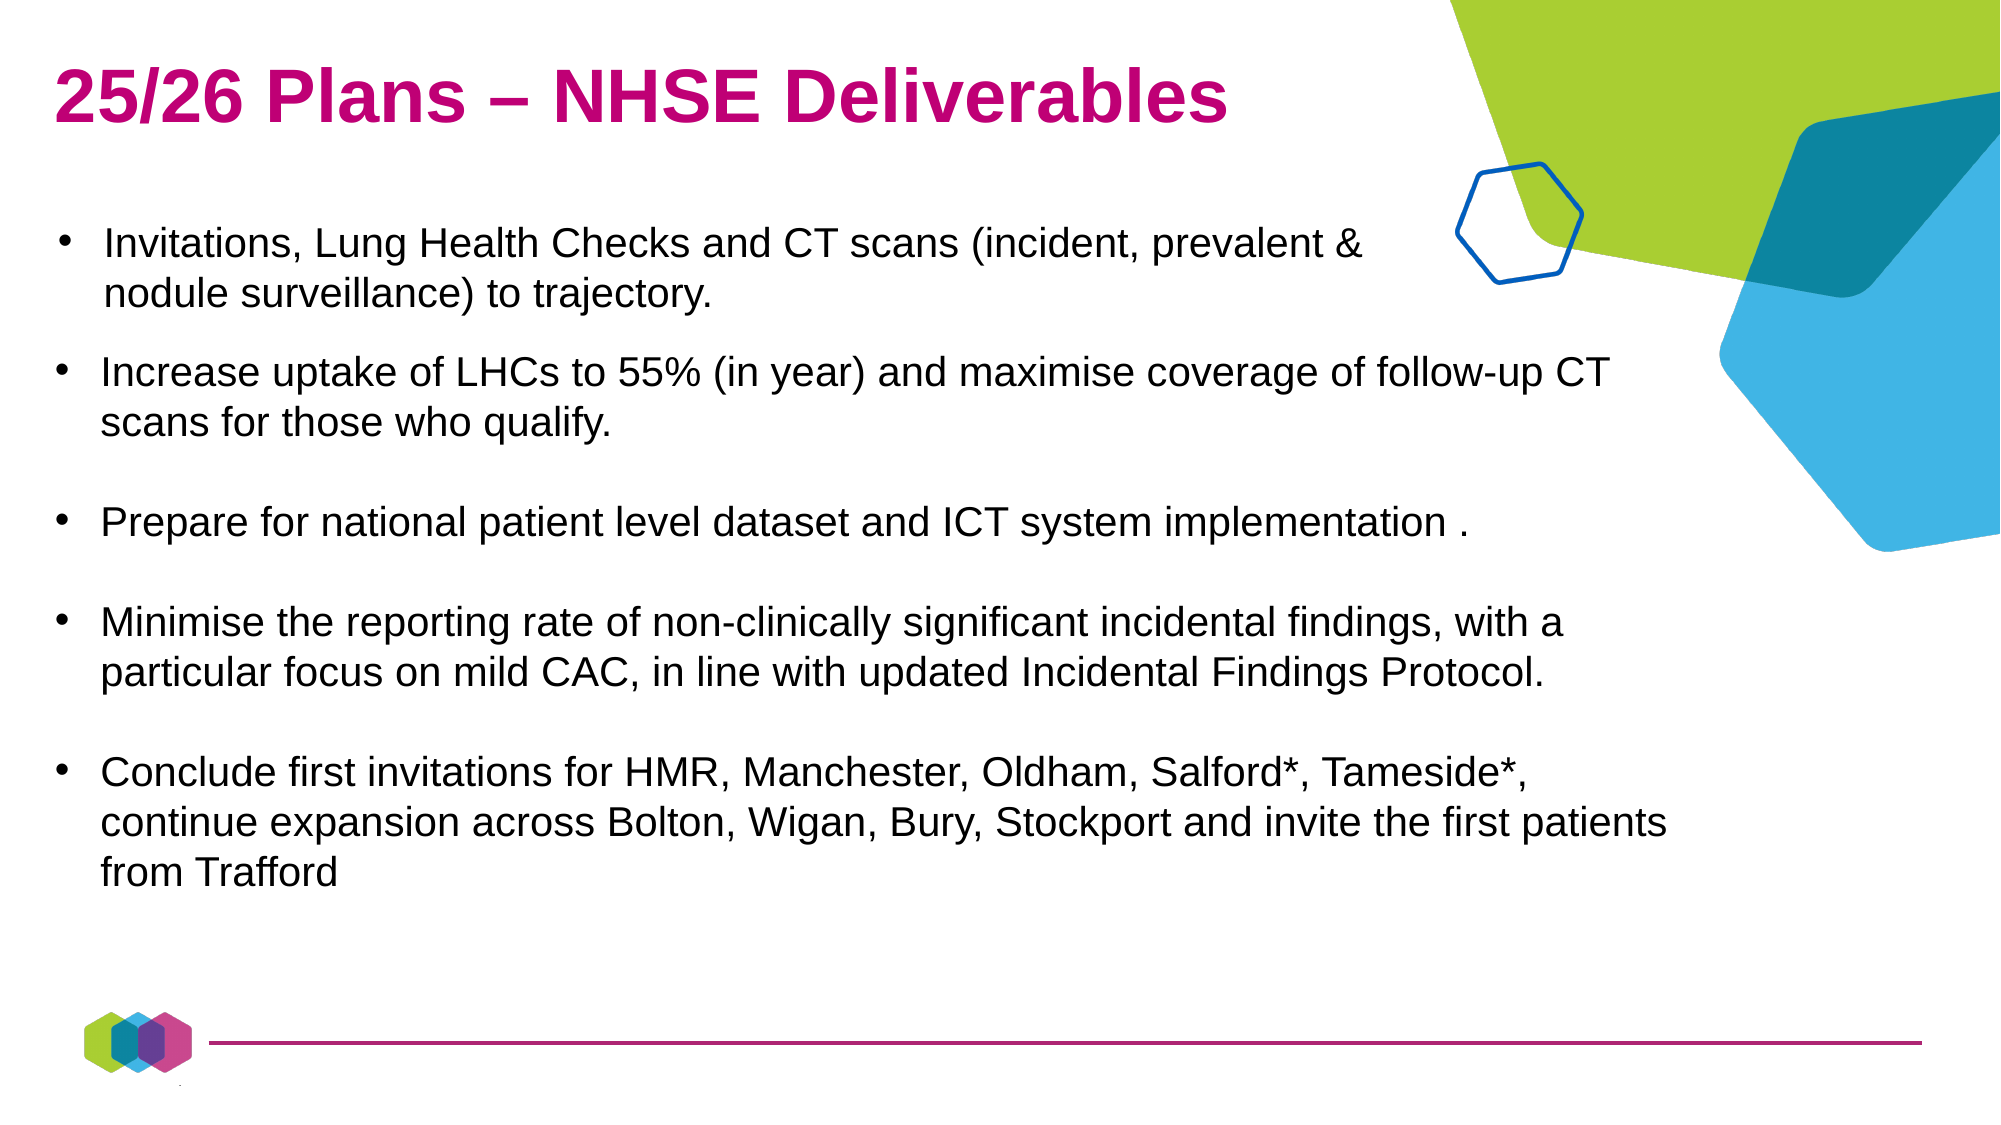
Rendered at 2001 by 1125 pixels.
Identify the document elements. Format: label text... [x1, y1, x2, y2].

text_box Invitations, Lung Health Checks and CT scans (incident, prevalent & nodule surveillance) to trajectory. [43, 208, 1455, 323]
list 25/26 Plans – NHSE Deliverables [40, 39, 1452, 177]
picture [1432, 0, 2000, 552]
text_box Increase uptake of LHCs to 55% (in year) and maximise coverage of follow-up CT scans for those who qualify. Prepare for national patient level dataset and ICT system implementation . Minimise the reporting rate of non-clinically significant incidental findings, with a particular focus on mild CAC, in line with updated Incidental Findings Protocol. Conclude first invitations for HMR, Manchester, Oldham, Salford*, Tameside*, continue expansion across Bolton, Wigan, Bury, Stockport and invite the first patients from Trafford [40, 336, 1698, 902]
picture [37, 1012, 240, 1086]
